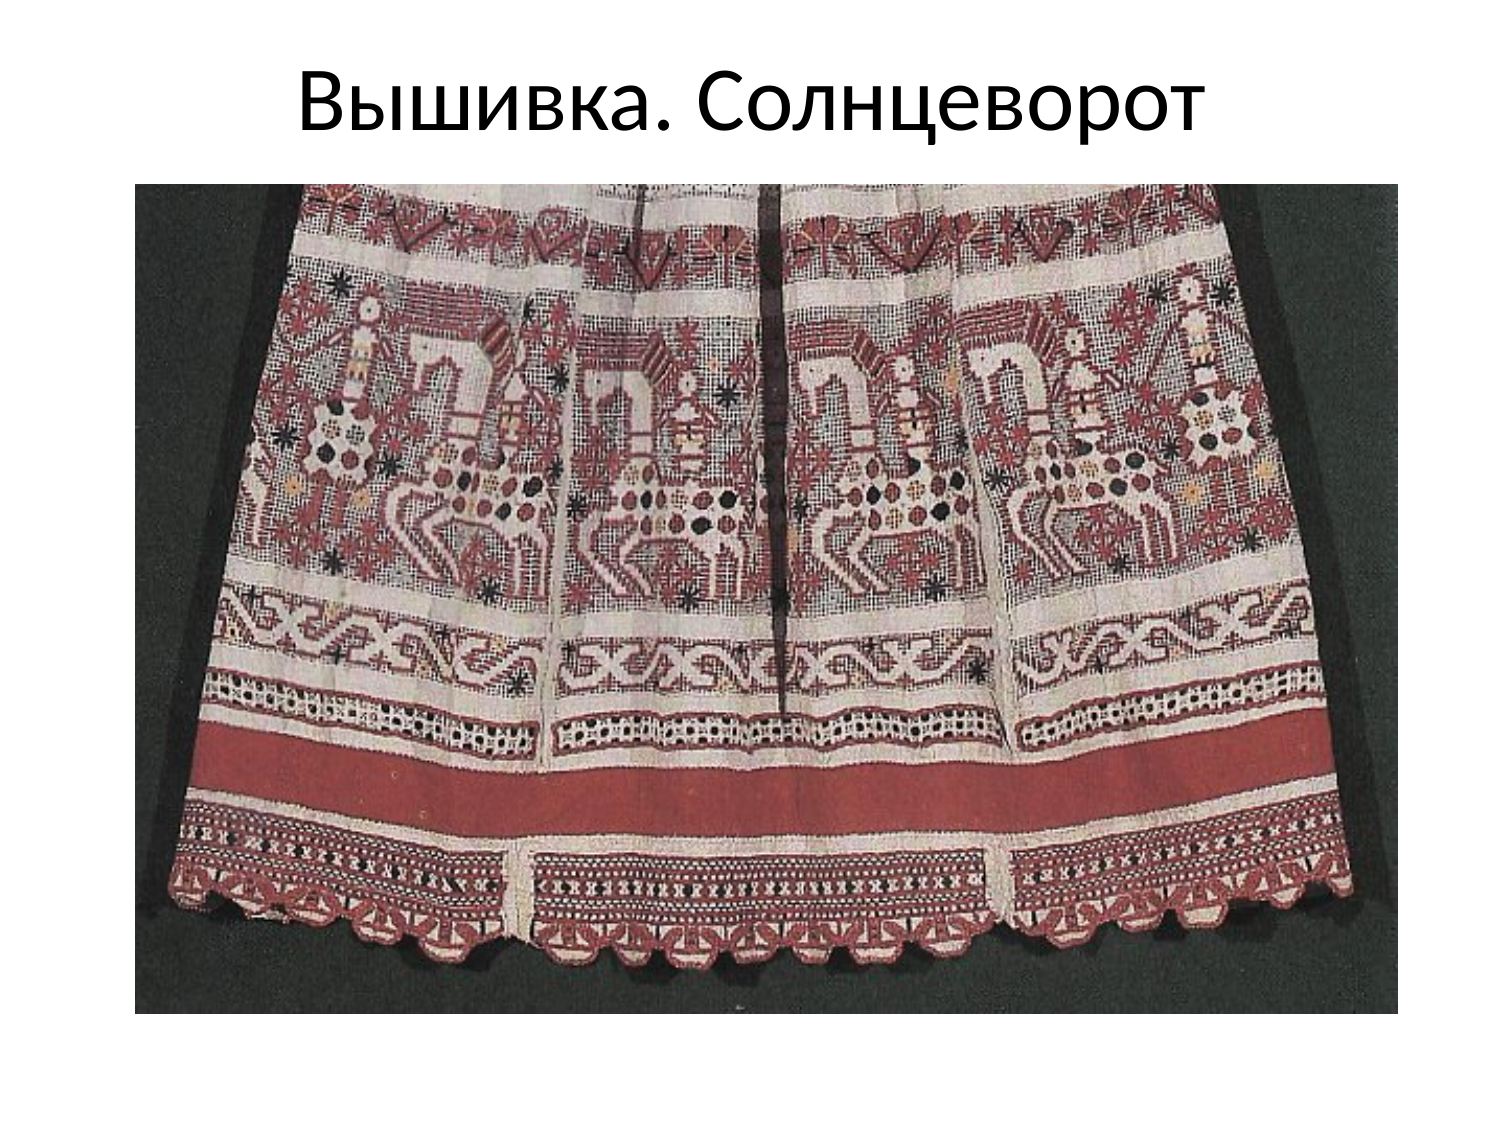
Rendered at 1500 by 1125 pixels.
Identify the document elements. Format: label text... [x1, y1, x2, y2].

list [135, 184, 1398, 1015]
title Вышивка. Солнцеворот [76, 0, 1427, 188]
